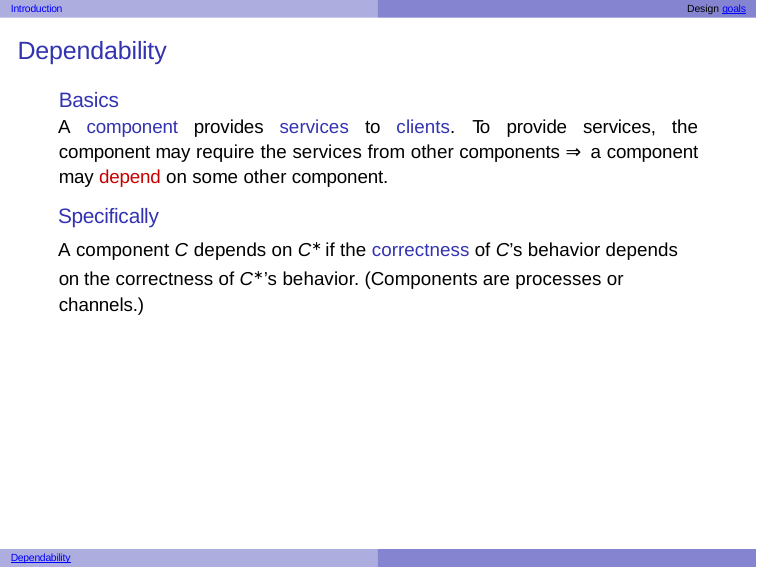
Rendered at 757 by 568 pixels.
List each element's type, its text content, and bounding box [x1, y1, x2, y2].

text_box Introduction Design goals [8, 0, 748, 15]
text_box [0, 548, 757, 568]
text_box Basics A component provides services to clients. To provide services, the component may require the services from other components ⇒ a component may depend on some other component. Specifically A component C depends on C∗ if the correctness of C’s behavior depends on the correctness of C∗’s behavior. (Components are processes or channels.) [54, 81, 701, 315]
title Dependability [15, 32, 418, 130]
